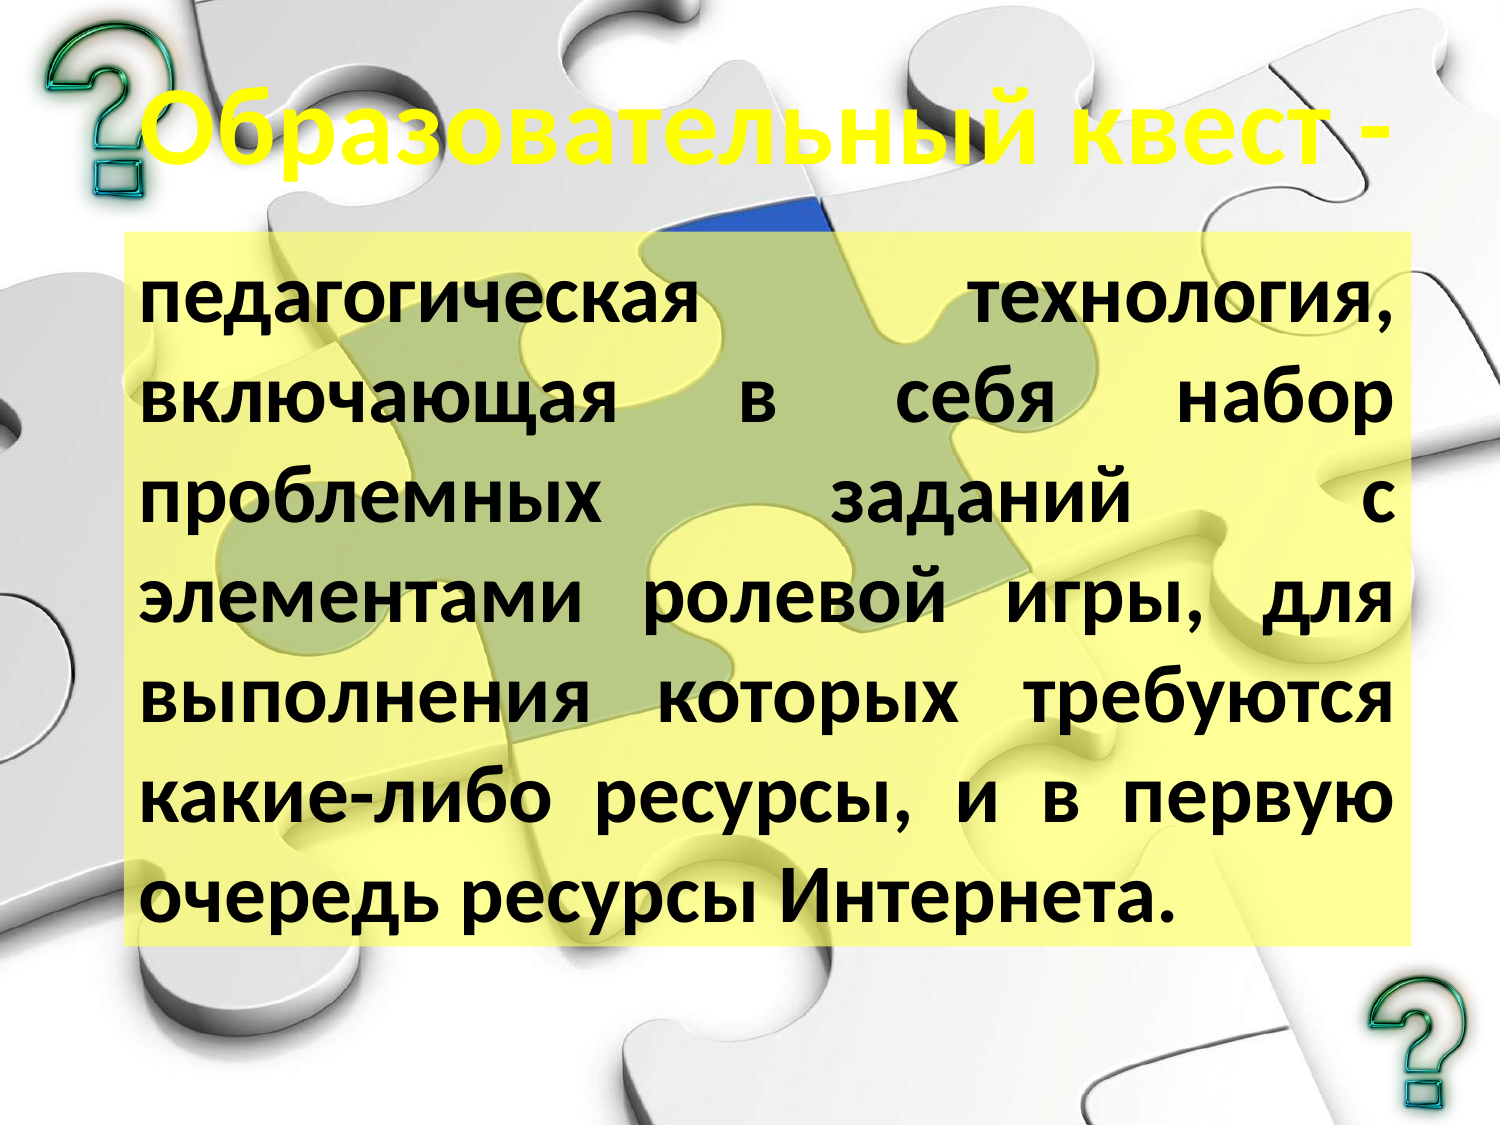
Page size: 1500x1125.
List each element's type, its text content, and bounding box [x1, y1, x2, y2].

text_box педагогическая технология, включающая в себя набор проблемных заданий с элементами ролевой игры, для выполнения которых требуются какие-либо ресурсы, и в первую очередь ресурсы Интернета. [123, 231, 1412, 947]
text_box Образовательный квест - [223, 44, 1411, 195]
picture [0, 0, 1500, 1125]
